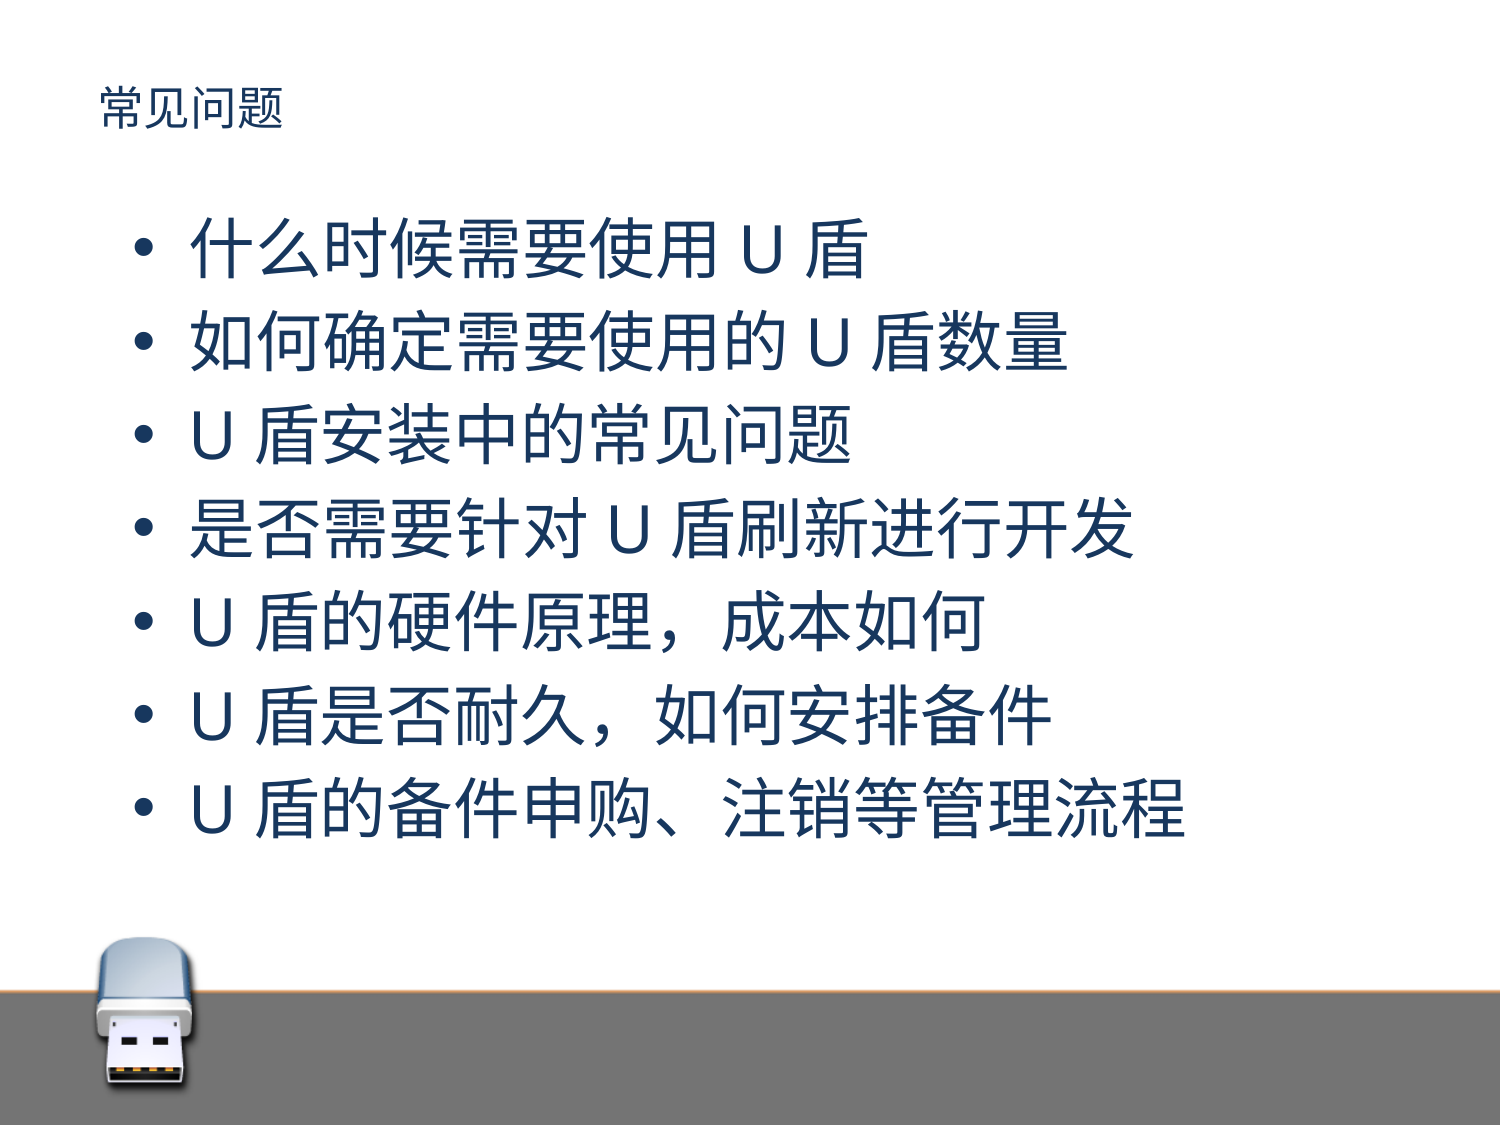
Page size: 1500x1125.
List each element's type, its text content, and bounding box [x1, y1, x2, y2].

picture [0, 0, 1500, 1125]
list 什么时候需要使用U盾 如何确定需要使用的U盾数量 U盾安装中的常见问题 是否需要针对U盾刷新进行开发 U盾的硬件原理，成本如何 U盾是否耐久，如何安排备件 U盾的备件申购、注销等管理流程 [117, 199, 1421, 942]
title 常见问题 [82, 70, 1432, 143]
